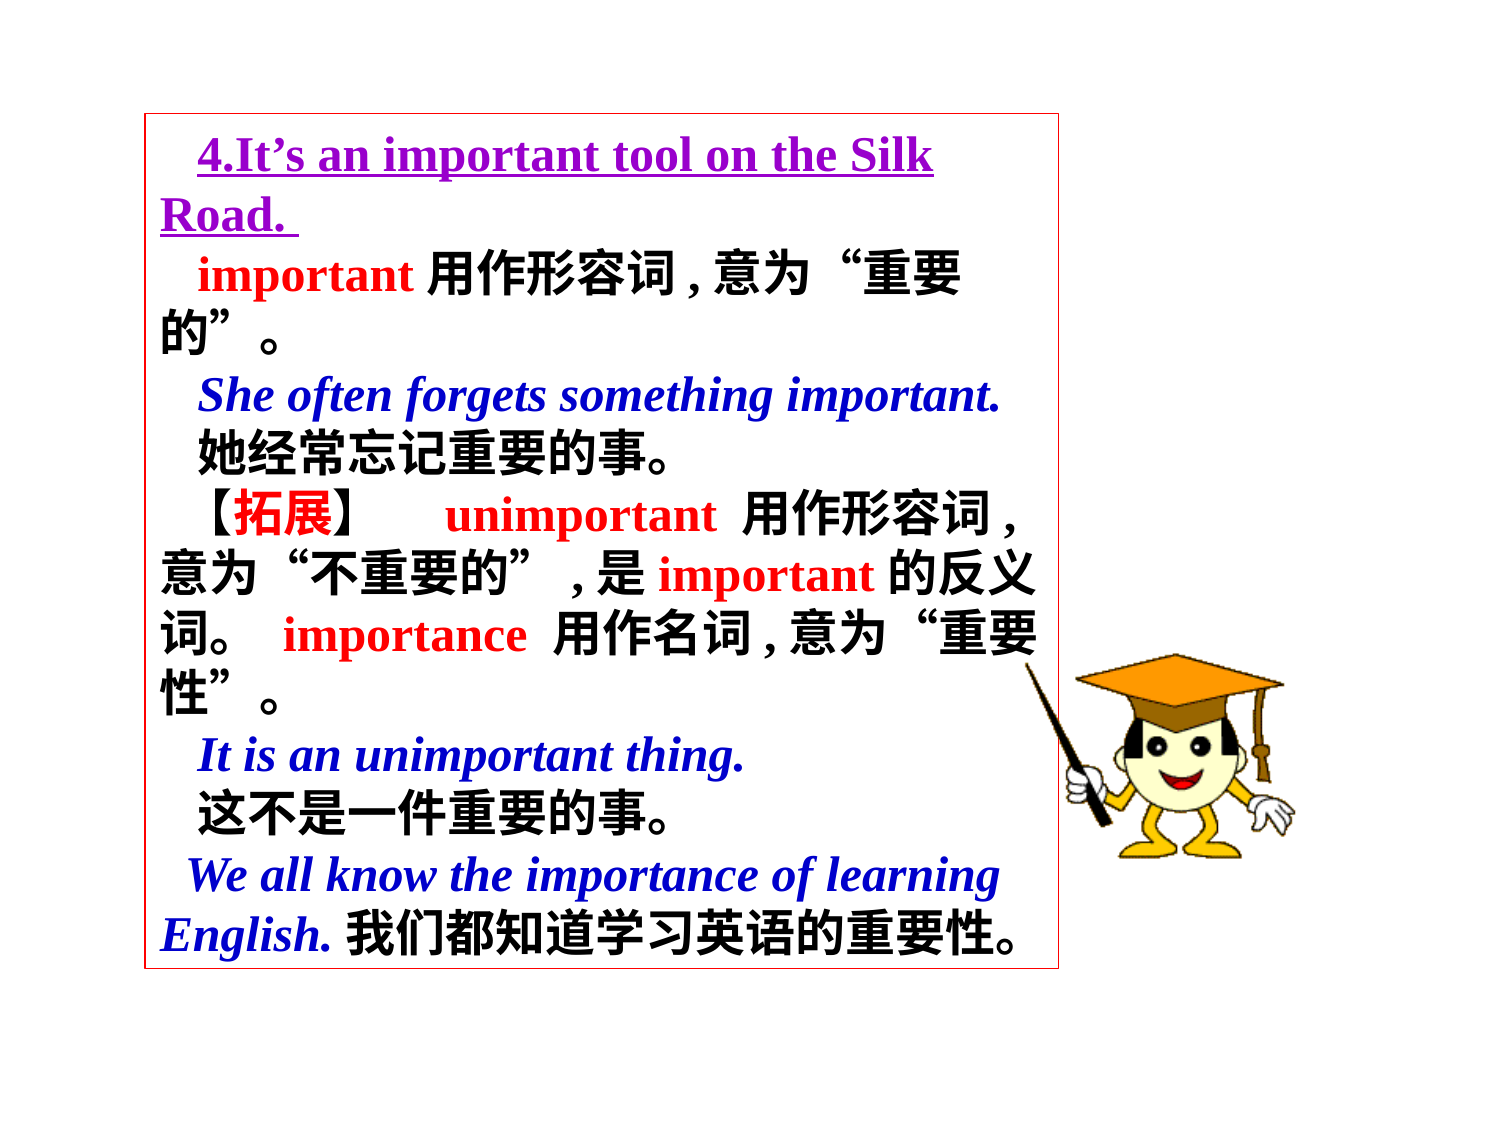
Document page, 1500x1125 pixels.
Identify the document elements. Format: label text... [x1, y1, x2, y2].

text_box 4.It’s an important tool on the Silk Road. important用作形容词,意为“重要的”。 She often forgets something important. 她经常忘记重要的事。 【拓展】 unimportant 用作形容词,意为“不重要的”,是important的反义词。 importance 用作名词,意为“重要性”。 It is an unimportant thing. 这不是一件重要的事。 We all know the importance of learning English.我们都知道学习英语的重要性。 [144, 113, 1059, 969]
picture [1005, 637, 1319, 873]
